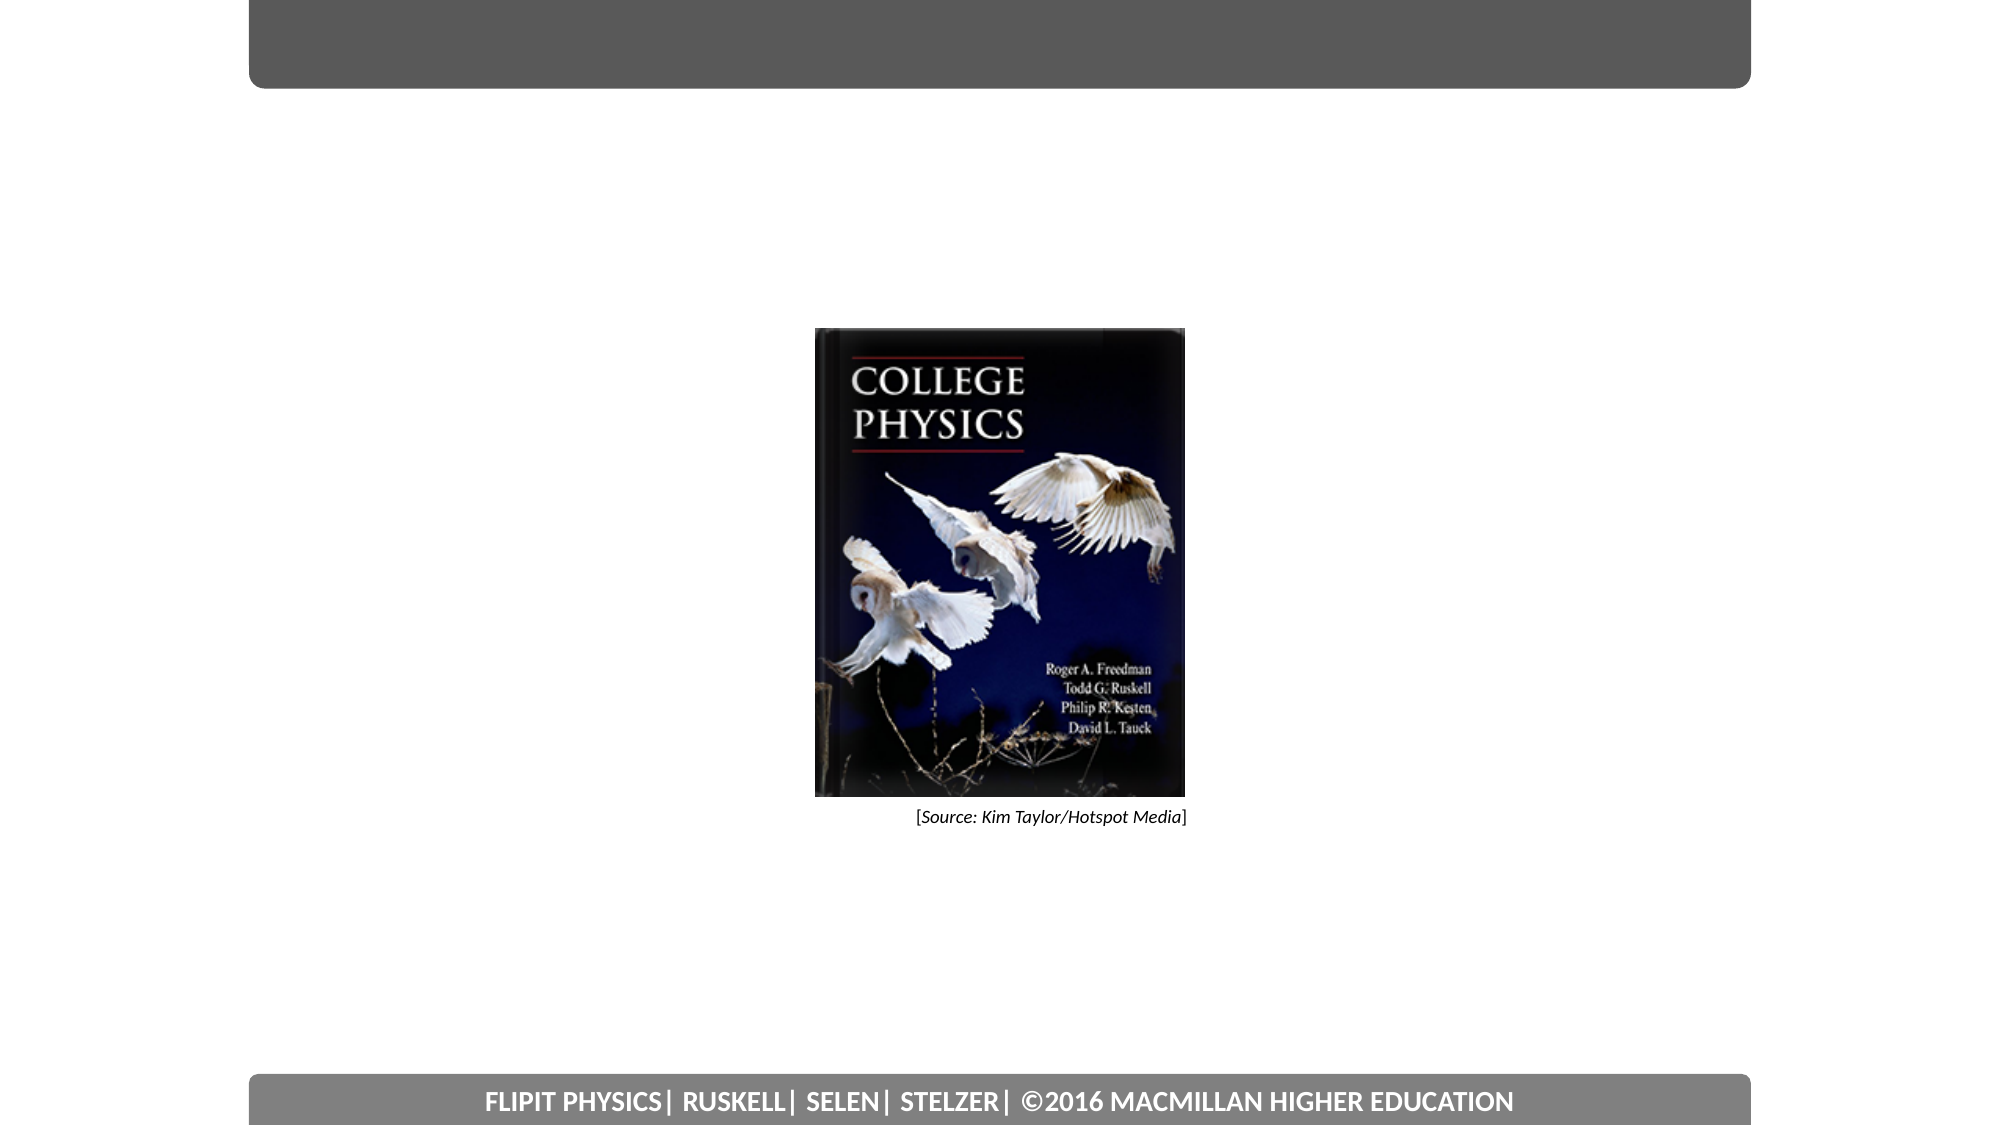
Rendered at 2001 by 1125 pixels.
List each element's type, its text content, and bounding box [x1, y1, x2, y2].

picture [815, 328, 1185, 797]
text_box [249, 1074, 1750, 1125]
text_box [Source: Kim Taylor/Hotspot Media] [833, 796, 1202, 835]
text_box [248, 0, 1752, 89]
